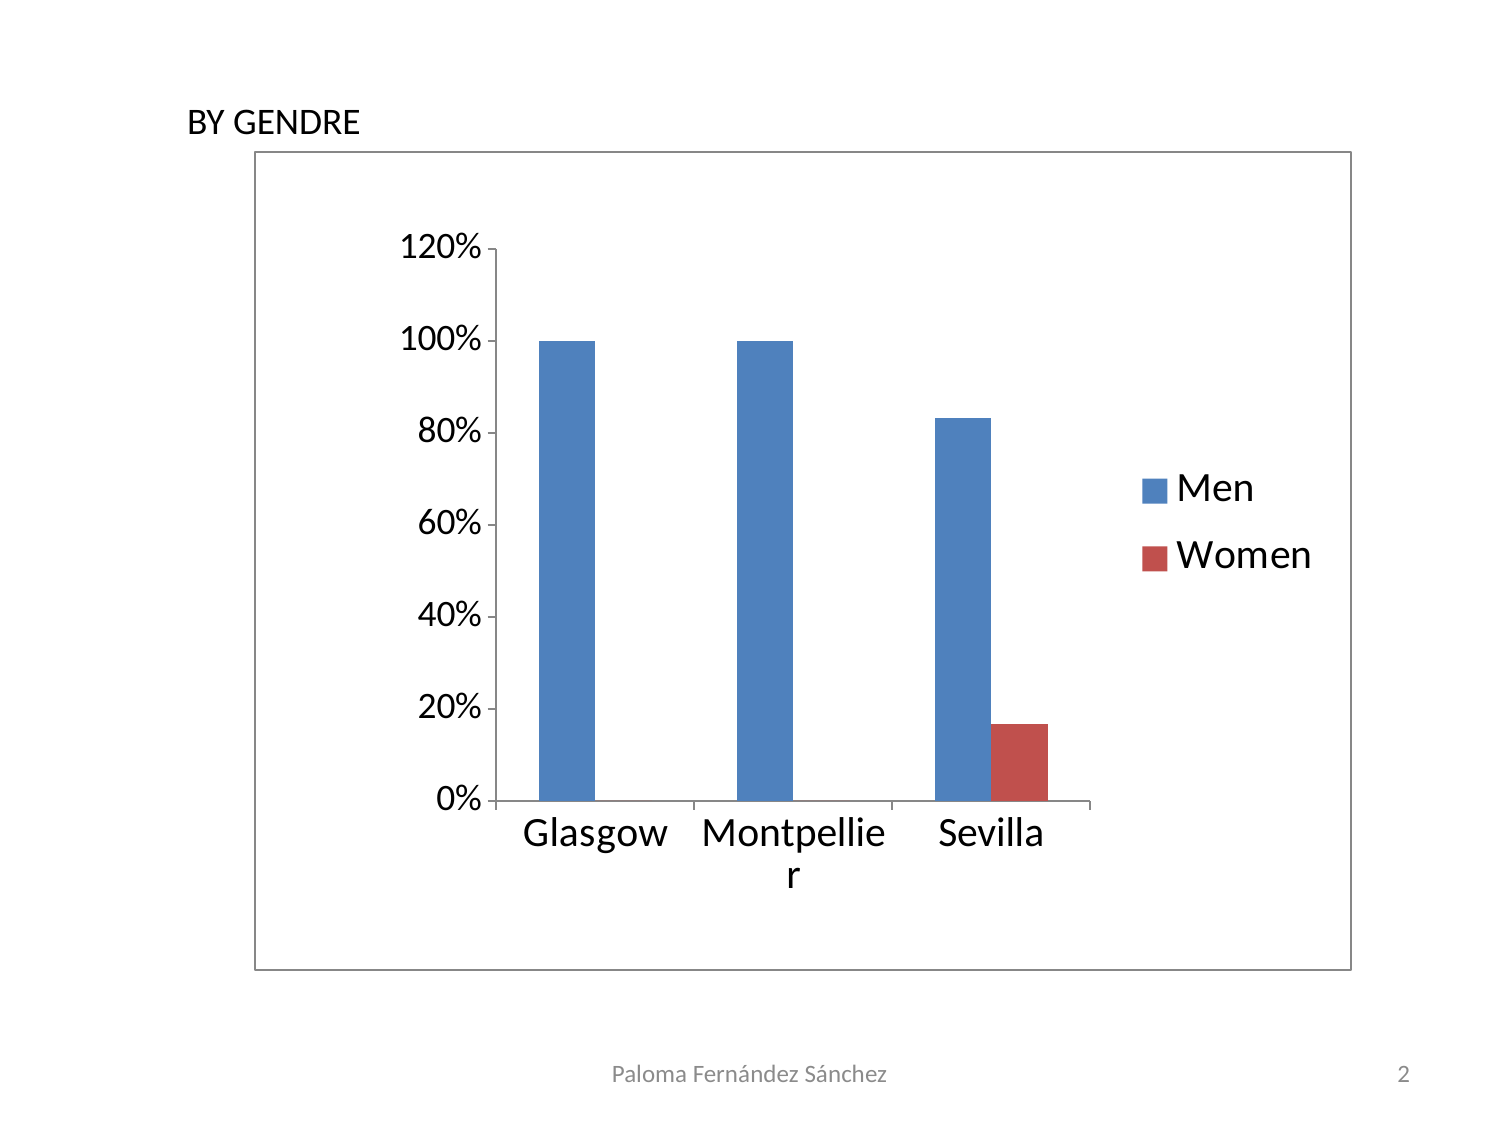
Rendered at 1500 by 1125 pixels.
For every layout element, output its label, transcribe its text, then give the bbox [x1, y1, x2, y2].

chart [253, 150, 1353, 972]
footer Paloma Fernández Sánchez [512, 1042, 988, 1103]
slide_number 2 [1074, 1042, 1425, 1103]
text_box BY GENDRE [172, 89, 376, 150]
